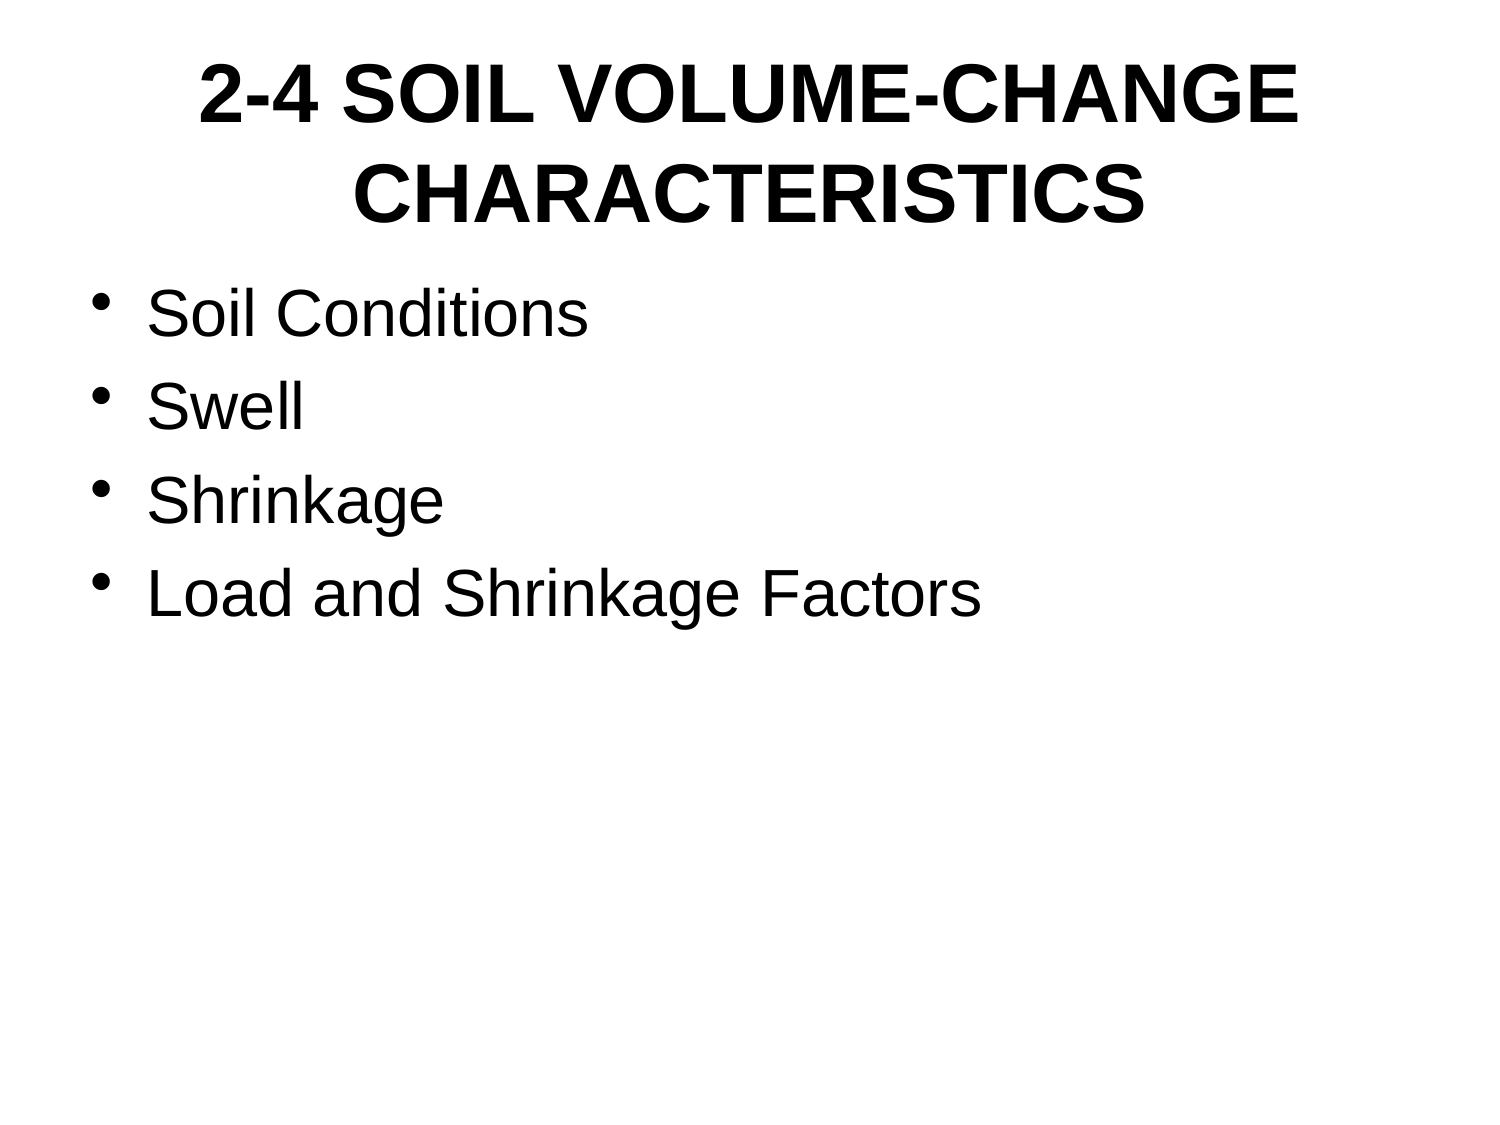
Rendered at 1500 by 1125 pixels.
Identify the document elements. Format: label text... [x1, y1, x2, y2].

list Soil Conditions Swell Shrinkage Load and Shrinkage Factors [74, 262, 1426, 1006]
title 2-4 SOIL VOLUME-CHANGE CHARACTERISTICS [74, 44, 1426, 233]
